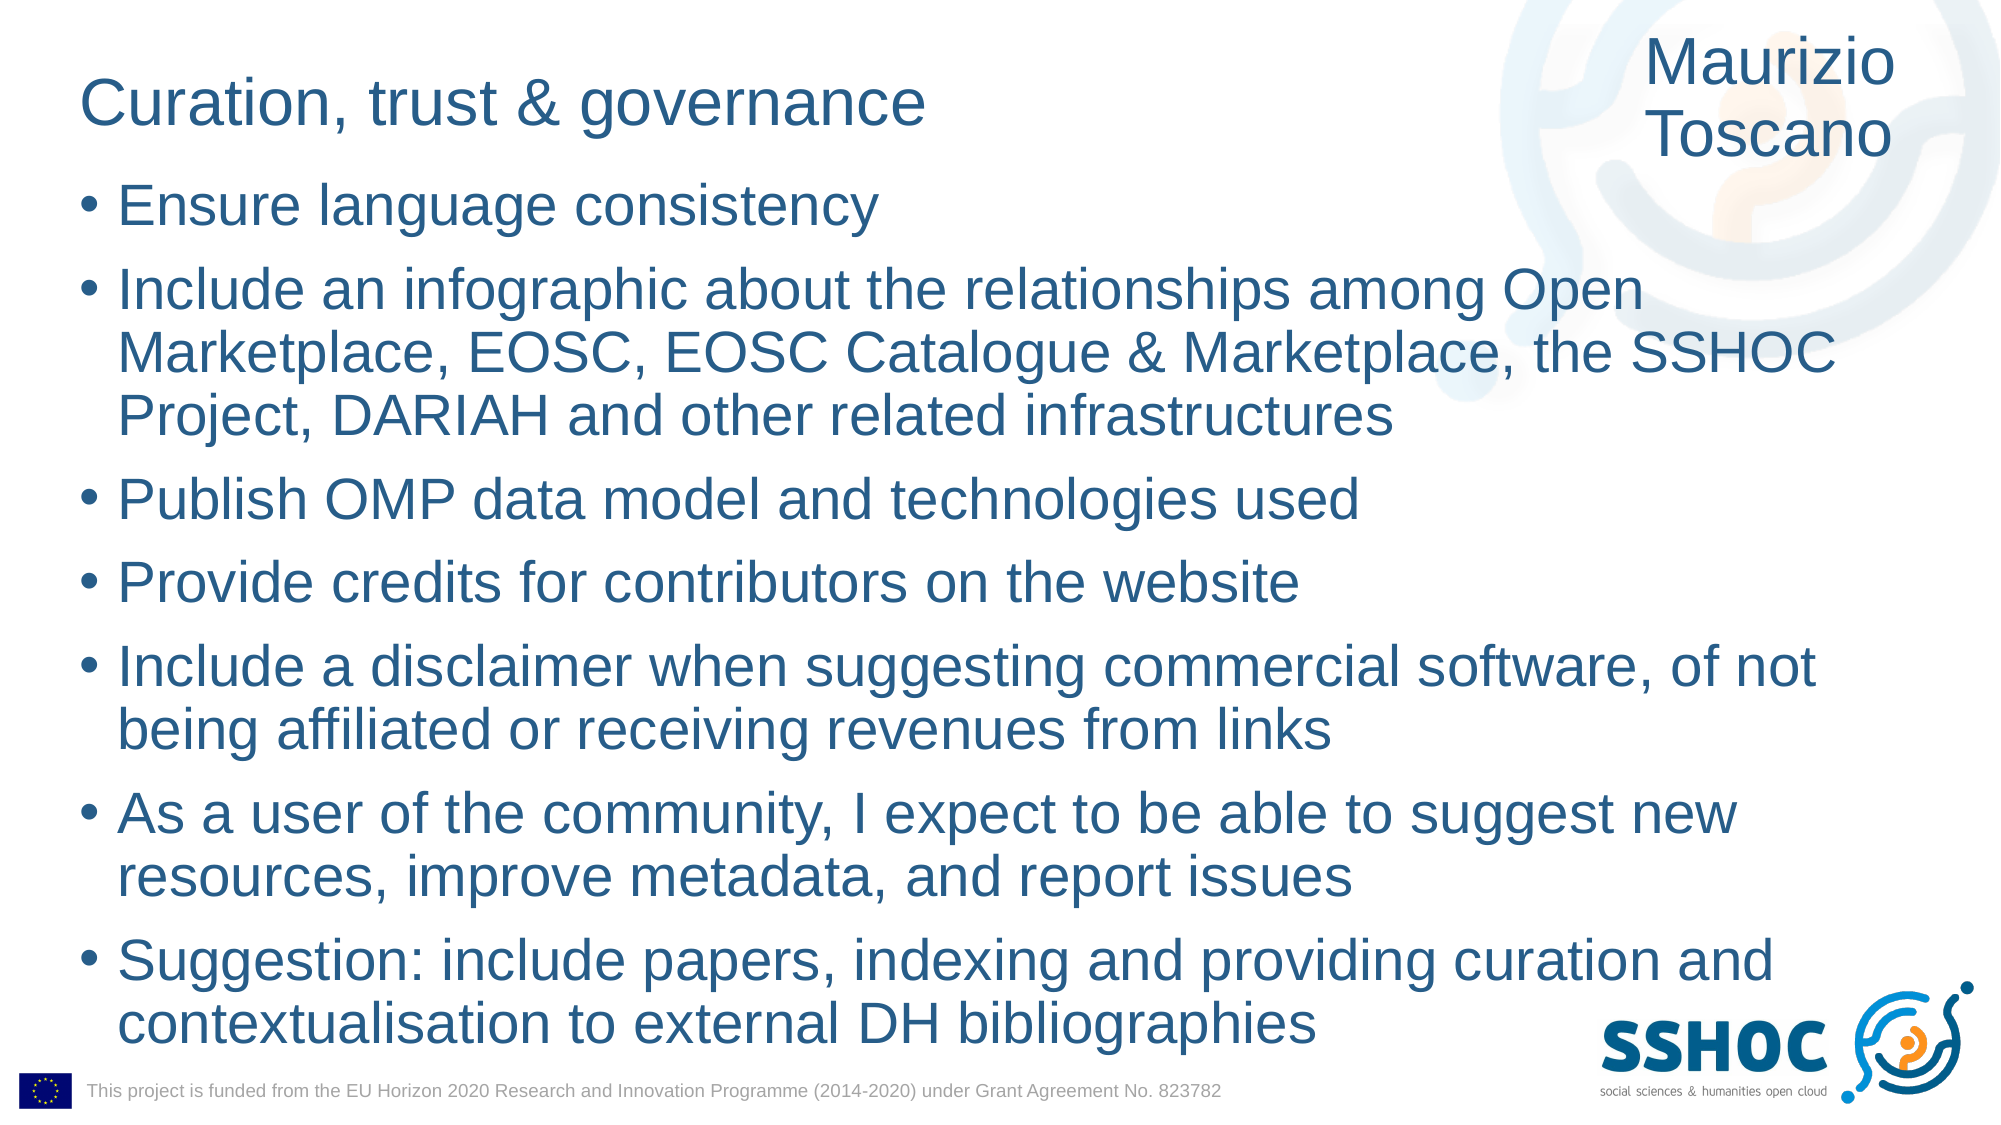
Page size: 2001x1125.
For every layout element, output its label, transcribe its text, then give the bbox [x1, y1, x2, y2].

list Ensure language consistency Include an infographic about the relationships among Open Marketplace, EOSC, EOSC Catalogue & Marketplace, the SSHOC Project, DARIAH and other related infrastructures Publish OMP data model and technologies used Provide credits for contributors on the website Include a disclaimer when suggesting commercial software, of not being affiliated or receiving revenues from links As a user of the community, I expect to be able to suggest new resources, improve metadata, and report issues Suggestion: include papers, indexing and providing curation and contextualisation to external DH bibliographies [64, 167, 1863, 1015]
picture [19, 1073, 72, 1109]
picture [1597, 965, 2001, 1118]
text_box Maurizio Toscano [1629, 11, 2000, 200]
title Curation, trust & governance [64, 59, 1629, 167]
